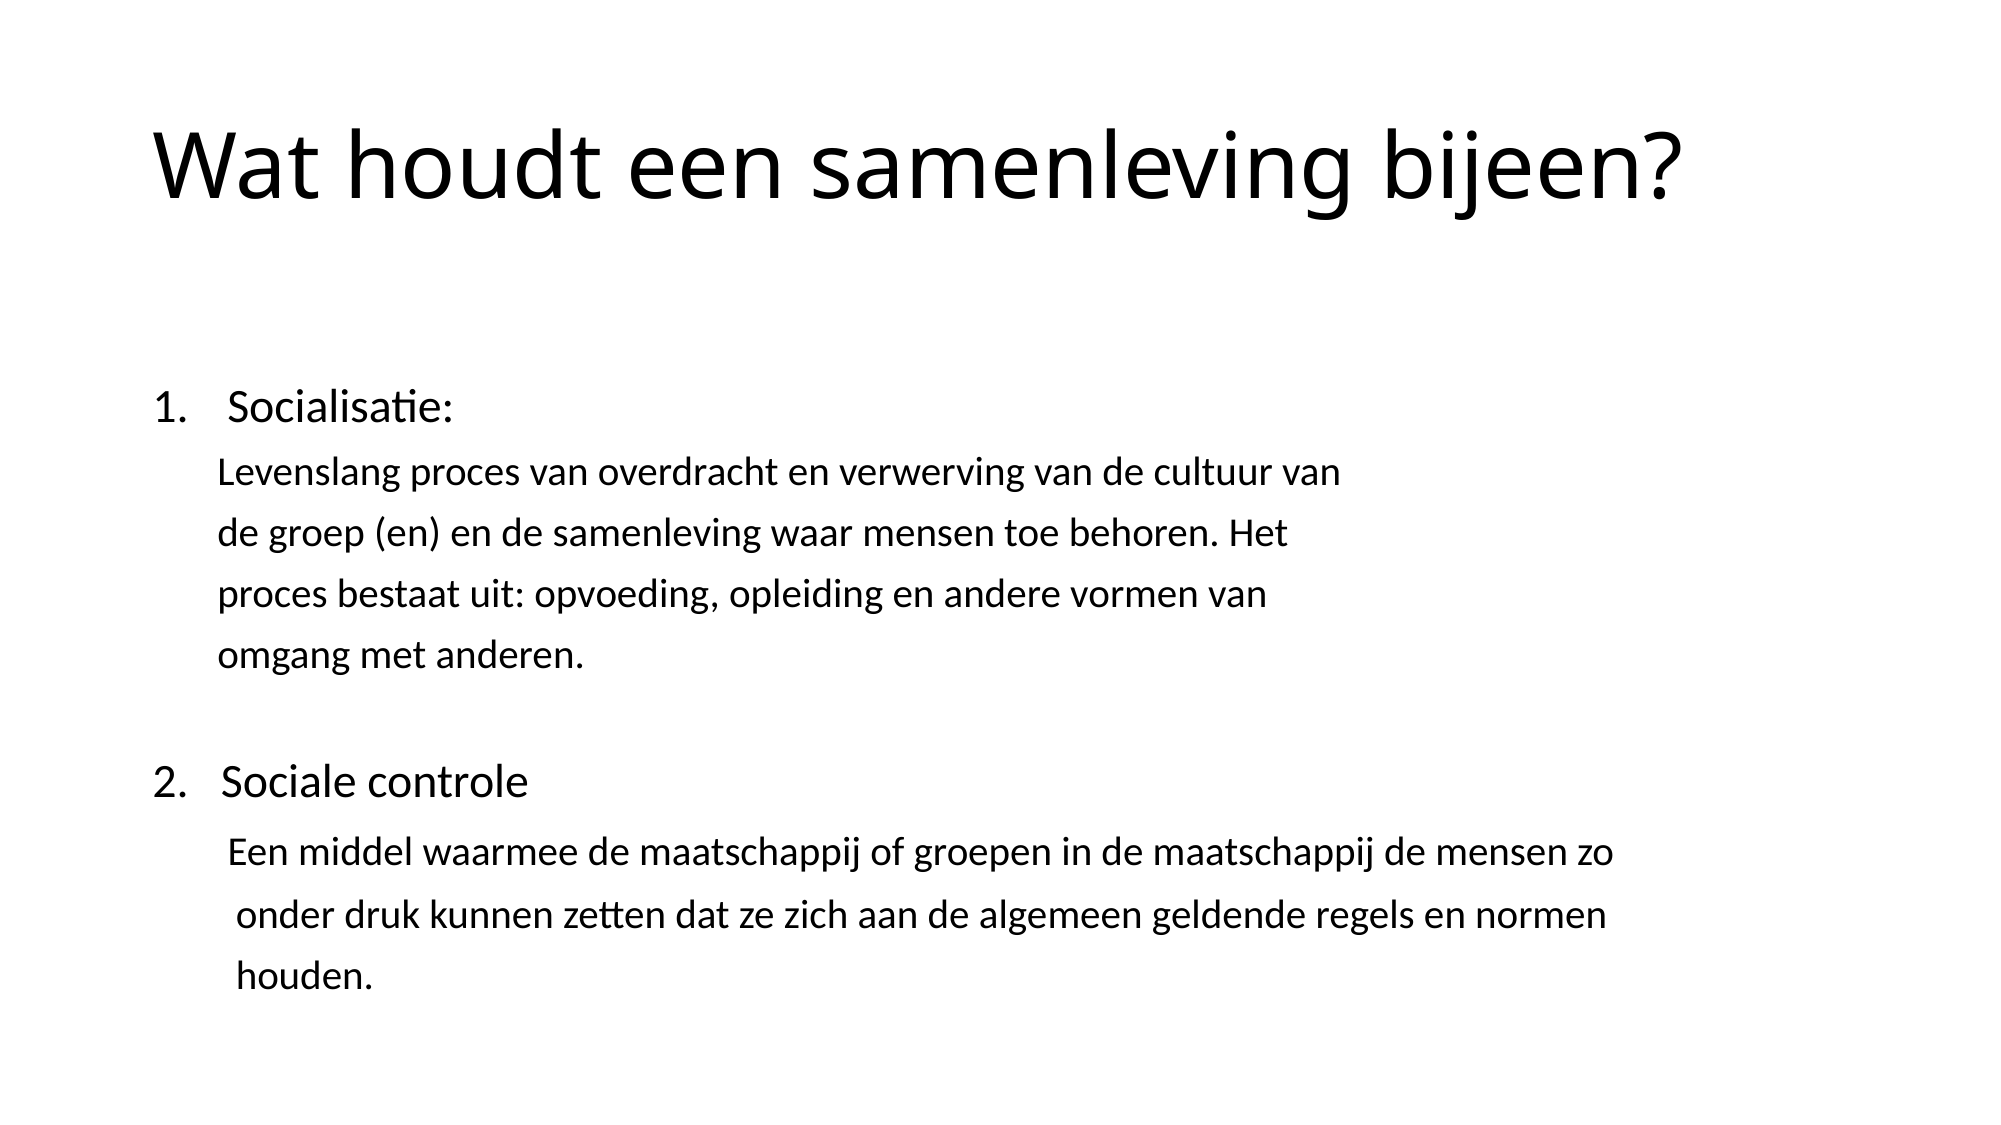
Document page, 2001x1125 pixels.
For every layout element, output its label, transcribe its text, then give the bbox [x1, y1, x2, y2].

list Socialisatie: Levenslang proces van overdracht en verwerving van de cultuur van de groep (en) en de samenleving waar mensen toe behoren. Het proces bestaat uit: opvoeding, opleiding en andere vormen van omgang met anderen. 2. Sociale controle Een middel waarmee de maatschappij of groepen in de maatschappij de mensen zo onder druk kunnen zetten dat ze zich aan de algemeen geldende regels en normen houden. [137, 299, 1863, 1014]
title Wat houdt een samenleving bijeen? [137, 59, 1863, 278]
